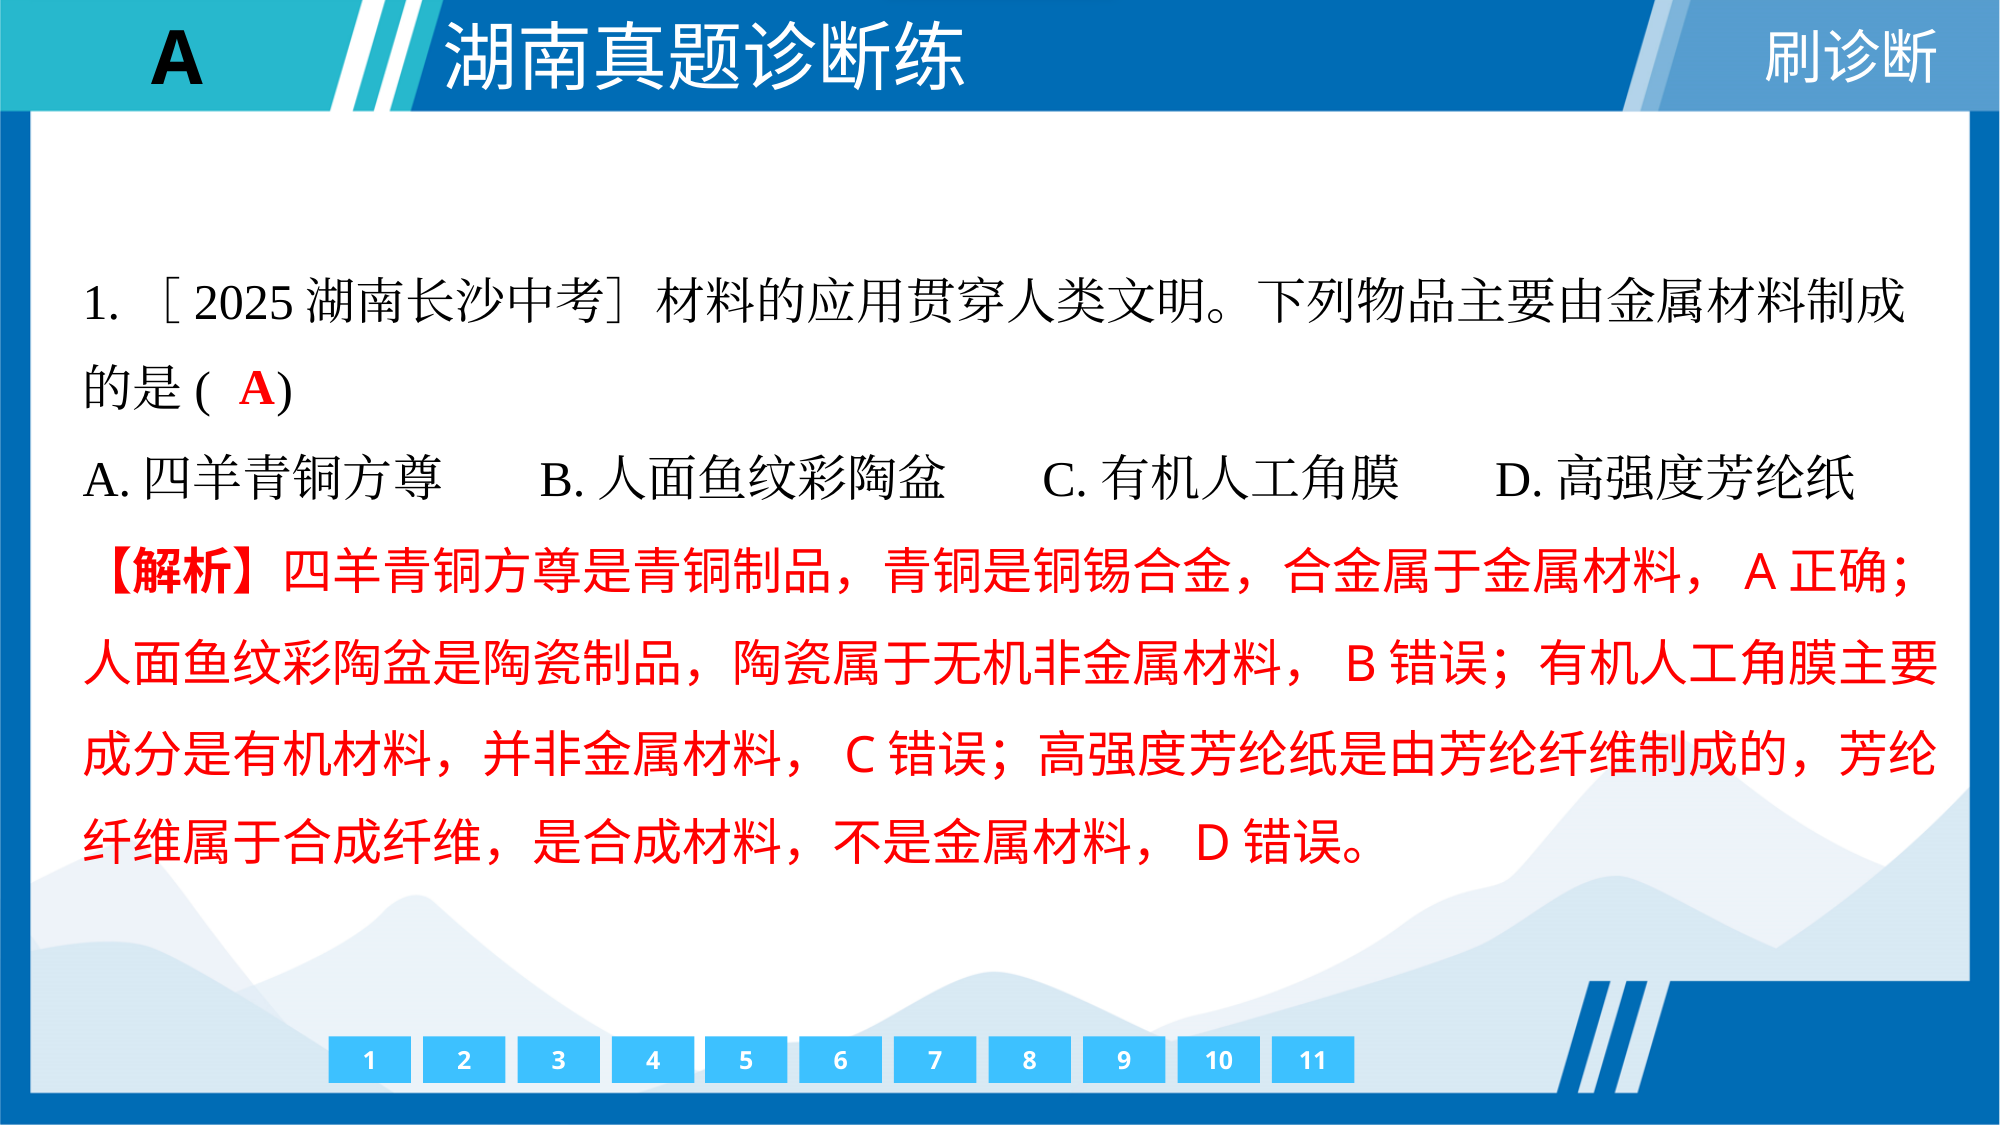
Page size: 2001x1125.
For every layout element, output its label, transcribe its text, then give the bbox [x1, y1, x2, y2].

text_box 【解析】四羊青铜方尊是青铜制品，青铜是铜锡合金，合金属于金属材料，A正确； 人面鱼纹彩陶盆是陶瓷制品，陶瓷属于无机非金属材料，B错误；有机人工角膜主要 成分是有机材料，并非金属材料，C错误；高强度芳纶纸是由芳纶纤维制成的，芳纶 纤维属于合成纤维，是合成材料，不是金属材料，D错误。 [82, 507, 1917, 861]
picture [0, 0, 2000, 1125]
text_box A [220, 327, 293, 406]
text_box A.四羊青铜方尊 B.人面鱼纹彩陶盆 C.有机人工角膜 D.高强度芳纶纸 [82, 417, 1917, 497]
text_box 1.［2025湖南长沙中考］材料的应用贯穿人类文明。下列物品主要由金属材料制成 的是( ) [82, 237, 1917, 408]
